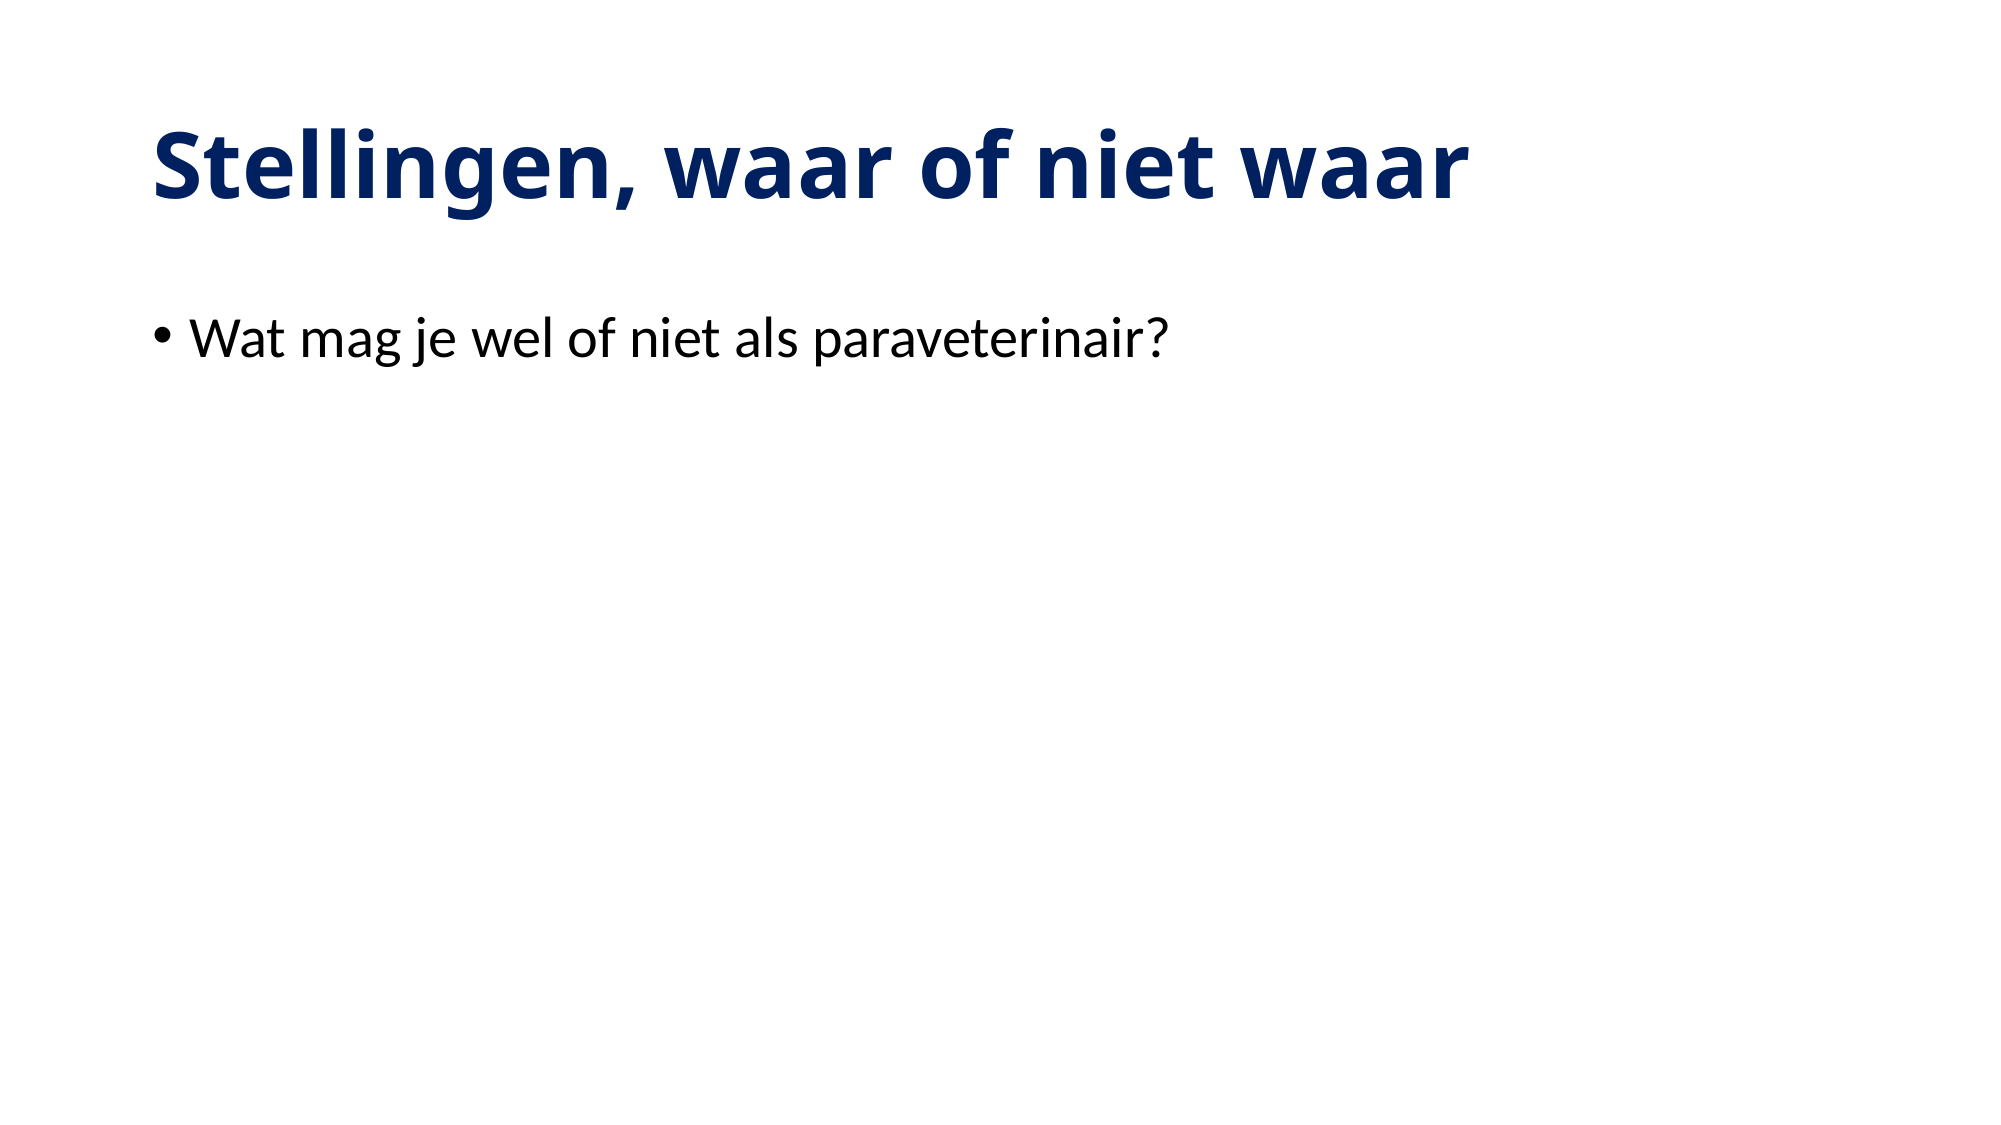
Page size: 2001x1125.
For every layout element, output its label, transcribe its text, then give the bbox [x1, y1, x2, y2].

title Stellingen, waar of niet waar [137, 59, 1863, 278]
list Wat mag je wel of niet als paraveterinair? [137, 299, 1863, 1014]
